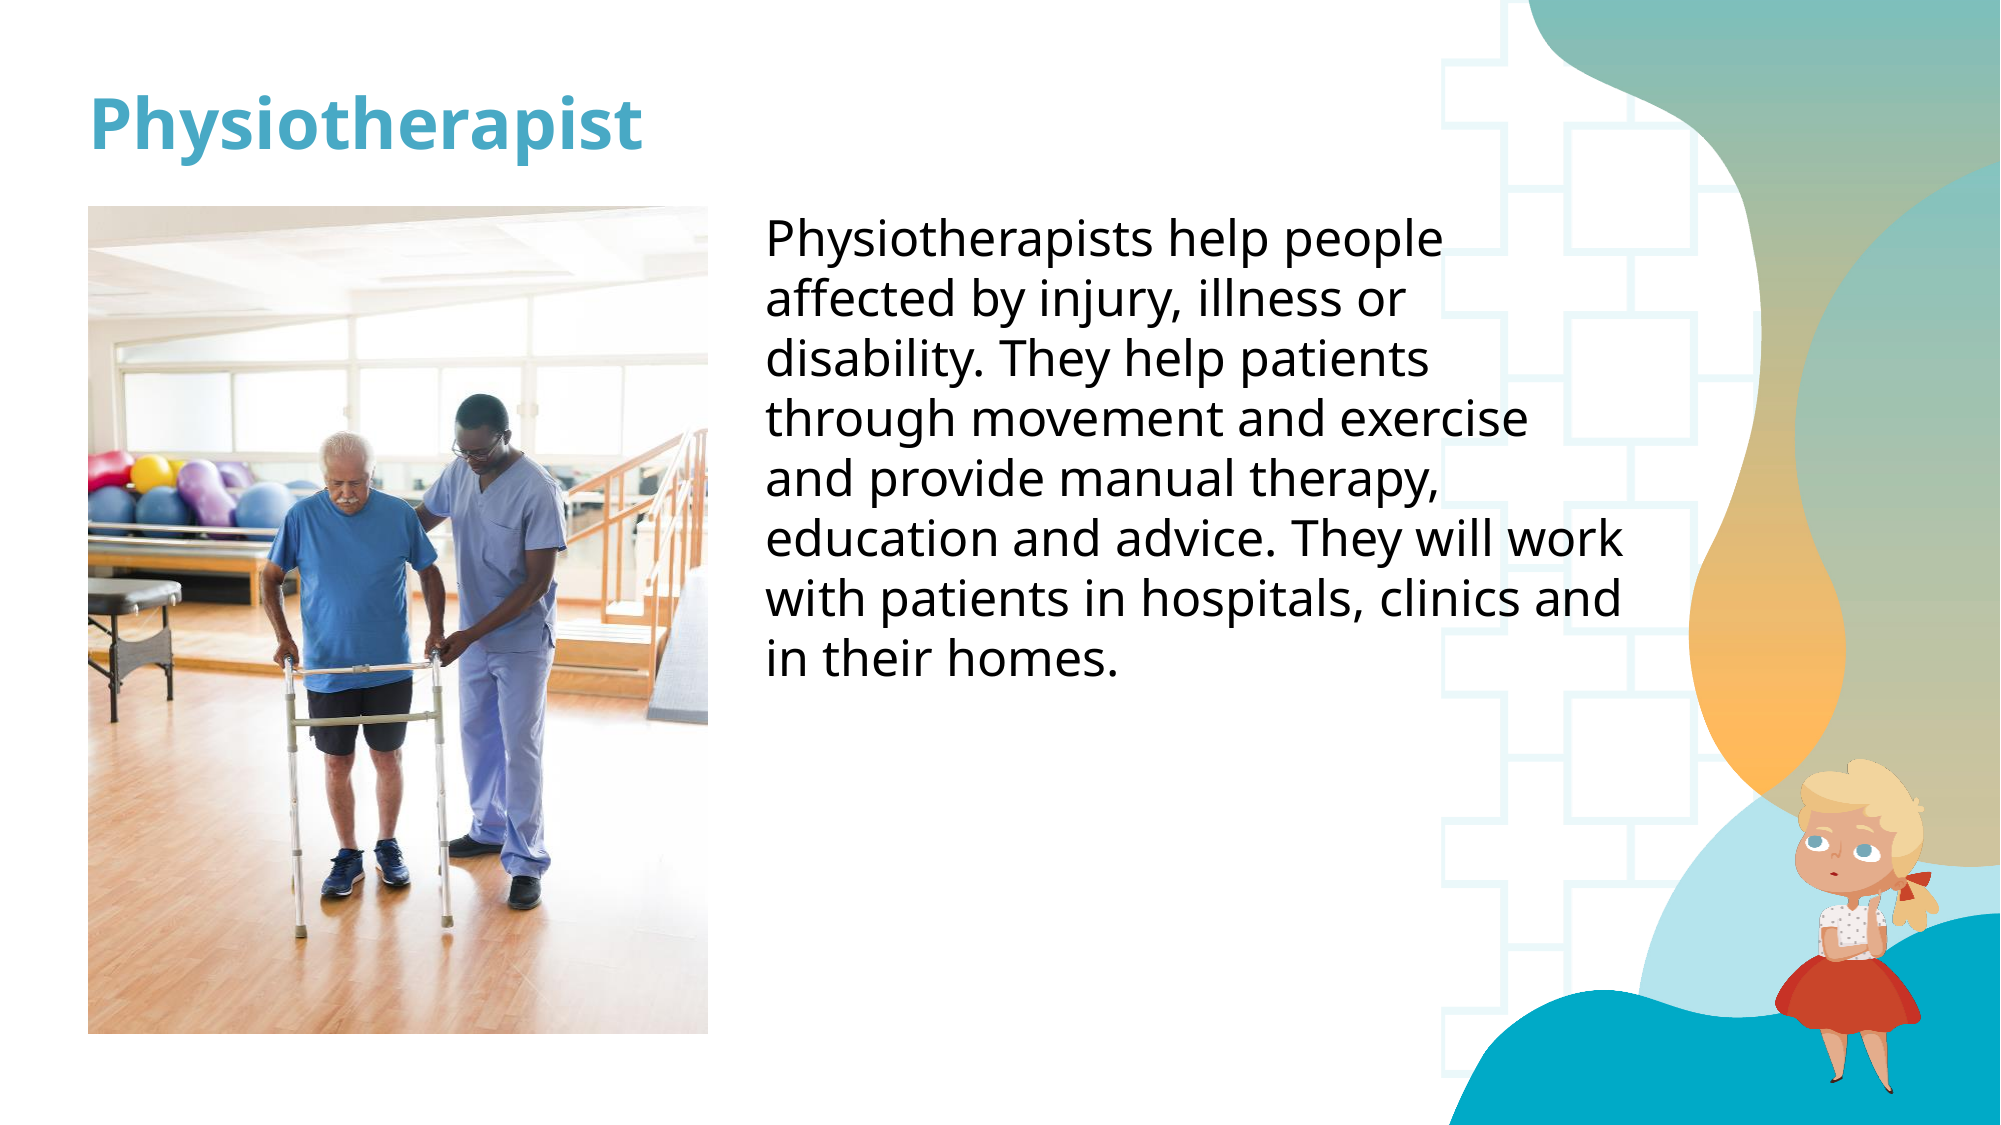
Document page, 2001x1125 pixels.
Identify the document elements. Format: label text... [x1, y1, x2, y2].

picture [1316, 0, 2000, 1125]
title Physiotherapist [88, 88, 1654, 161]
list Physiotherapists help people affected by injury, illness or disability. They help patients through movement and exercise and provide manual therapy, education and advice. They will work with patients in hospitals, clinics and in their homes. [765, 206, 1631, 1034]
picture [88, 206, 708, 1034]
